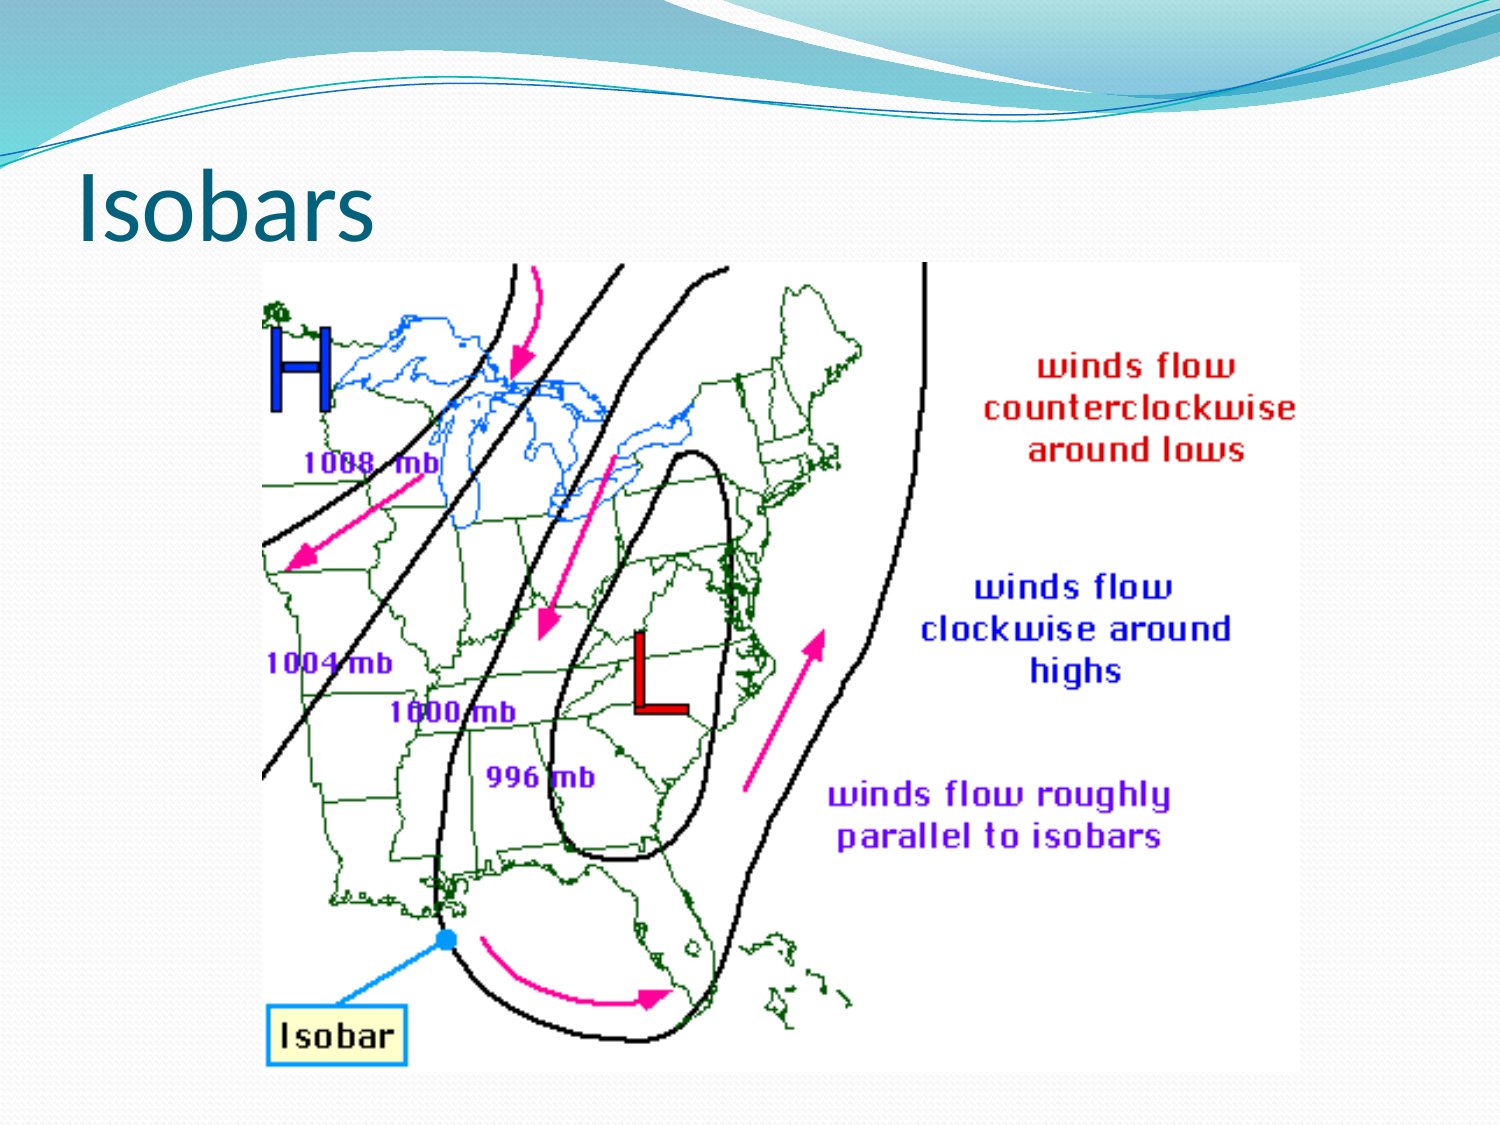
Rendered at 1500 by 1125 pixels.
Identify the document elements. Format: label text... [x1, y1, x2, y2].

title Isobars [75, 75, 1438, 263]
picture [262, 262, 1301, 1073]
